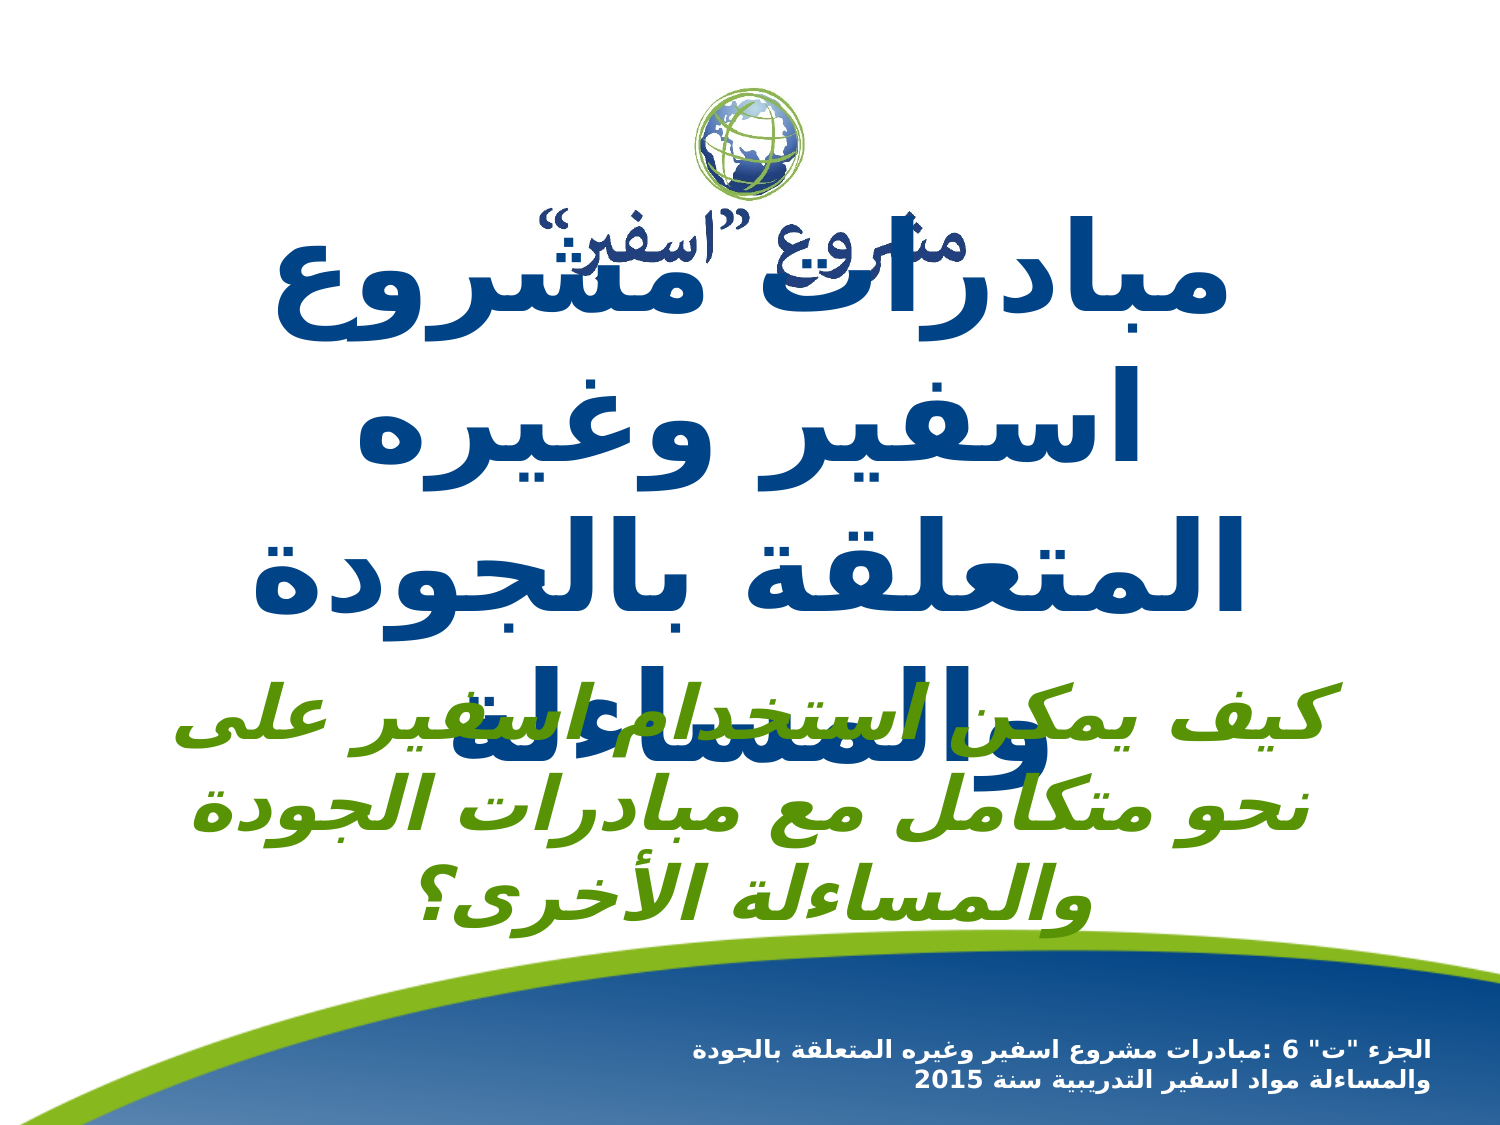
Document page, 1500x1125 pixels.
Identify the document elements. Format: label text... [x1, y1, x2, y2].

title مبادرات مشروع اسفير وغيره المتعلقة بالجودة والمساءلة [114, 366, 1390, 608]
picture [0, 927, 1500, 1125]
text_box الجزء "ت" 6 :مبادرات مشروع اسفير وغيره المتعلقة بالجودة والمساءلة مواد اسفير التدريبية سنة 2015 [667, 1026, 1447, 1102]
picture [503, 43, 1000, 332]
subtitle كيف يمكن استخدام اسفير على نحو متكامل مع مبادرات الجودة والمساءلة الأخرى؟ [88, 656, 1412, 945]
